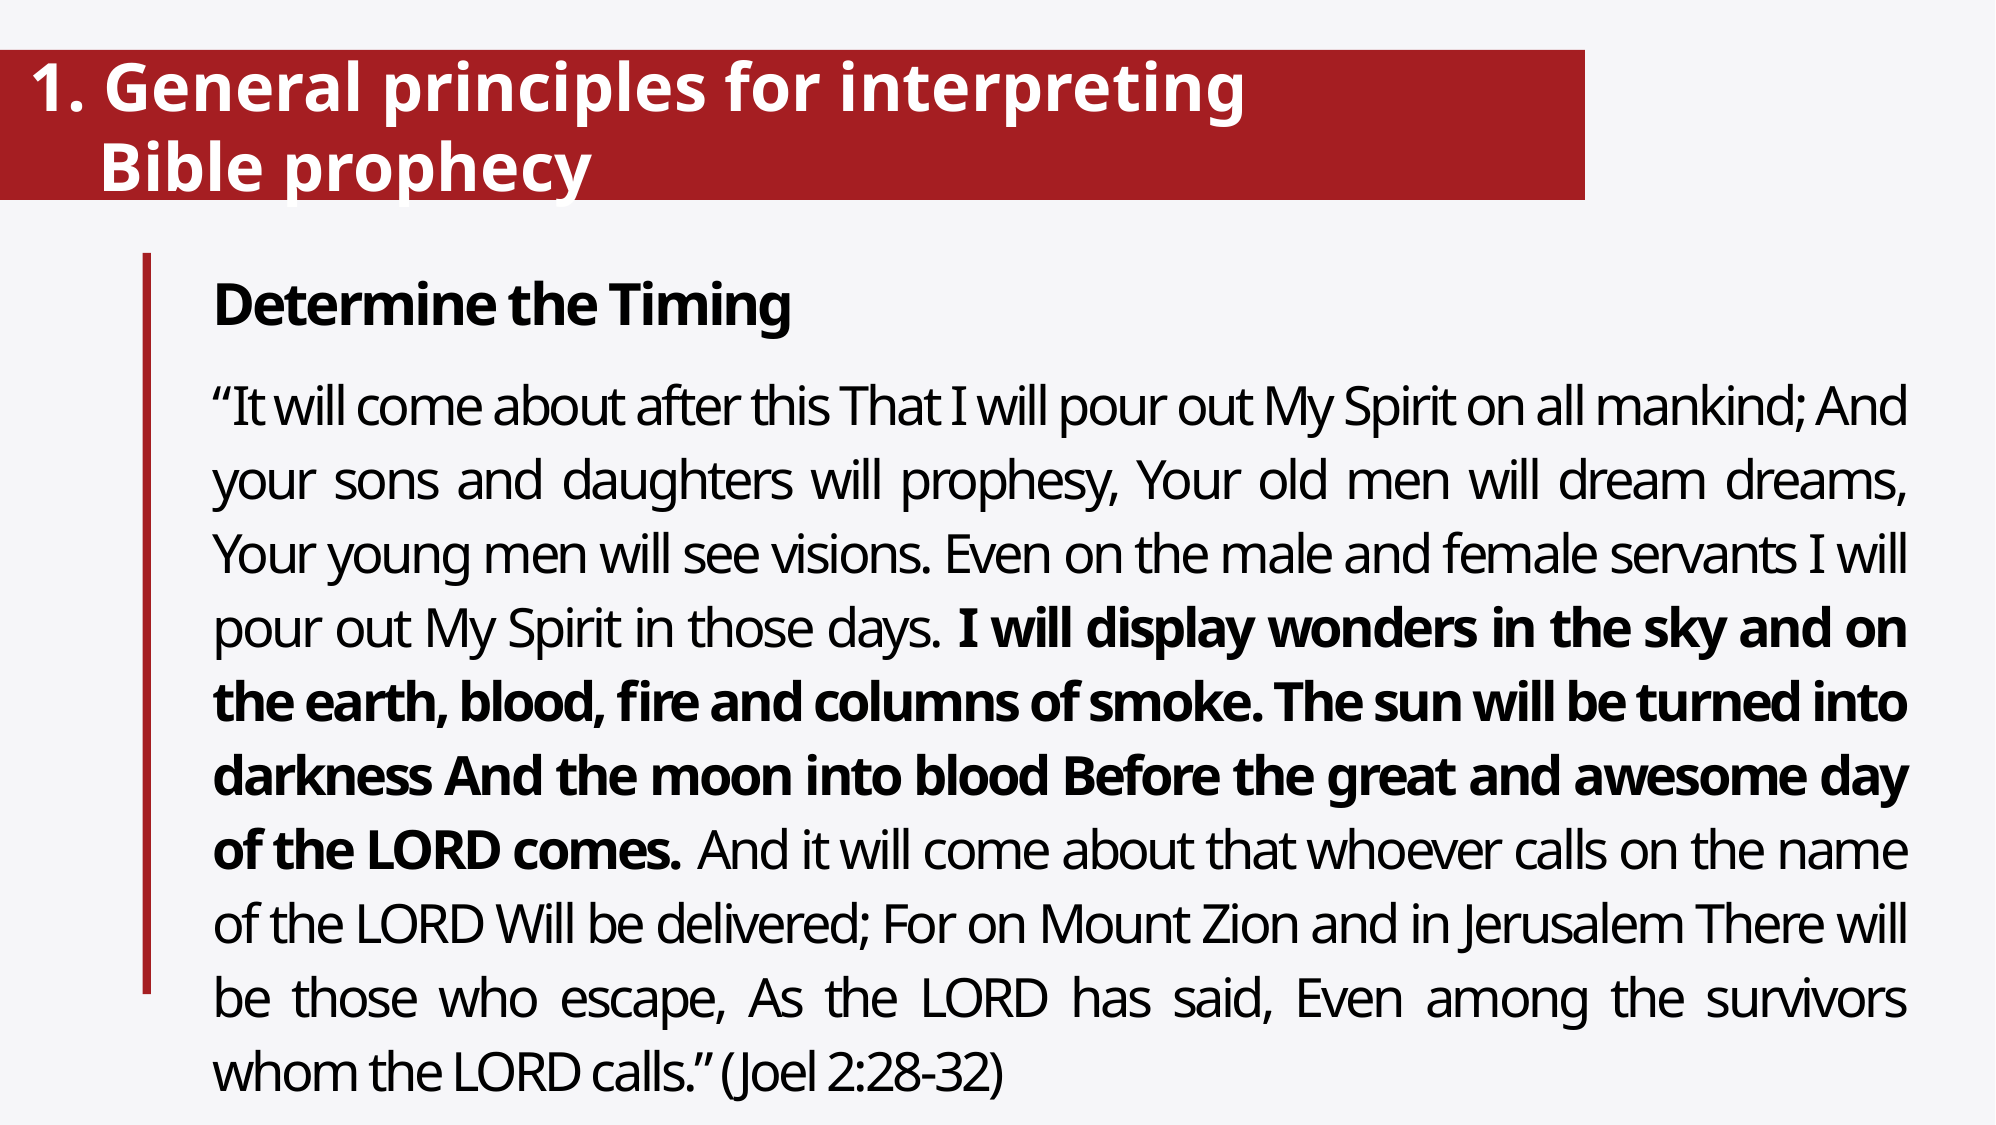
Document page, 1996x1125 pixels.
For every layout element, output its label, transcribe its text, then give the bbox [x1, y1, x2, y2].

title 1. General principles for interpreting Bible prophecy [14, 62, 1810, 188]
subtitle Determine the Timing “It will come about after this That I will pour out My Spirit on all mankind; And your sons and daughters will prophesy, Your old men will dream dreams, Your young men will see visions. Even on the male and female servants I will pour out My Spirit in those days. I will display wonders in the sky and on the earth, blood, fire and columns of smoke. The sun will be turned into darkness And the moon into blood Before the great and awesome day of the LORD comes. And it will come about that whoever calls on the name of the LORD Will be delivered; For on Mount Zion and in Jerusalem There will be those who escape, As the LORD has said, Even among the survivors whom the LORD calls.” (Joel 2:28-32) [197, 249, 1923, 1000]
